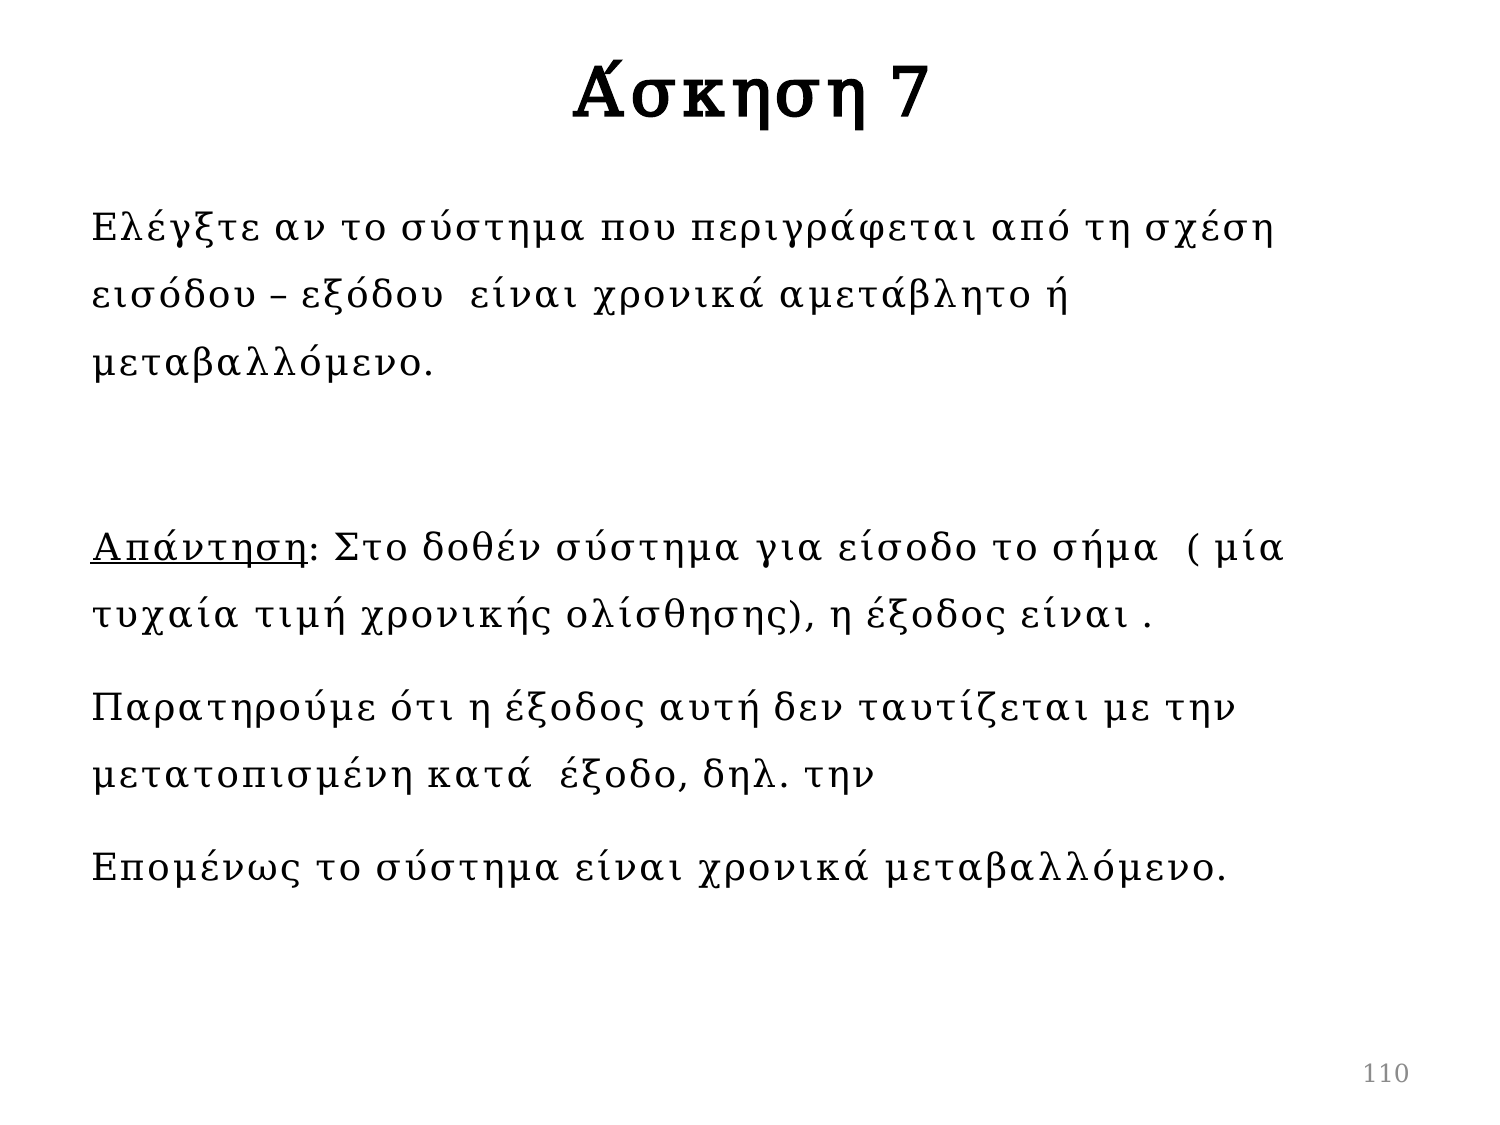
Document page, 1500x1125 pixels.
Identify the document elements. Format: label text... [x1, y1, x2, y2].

slide_number 110 [1222, 1042, 1425, 1103]
title Άσκηση 7 [75, 19, 1425, 159]
